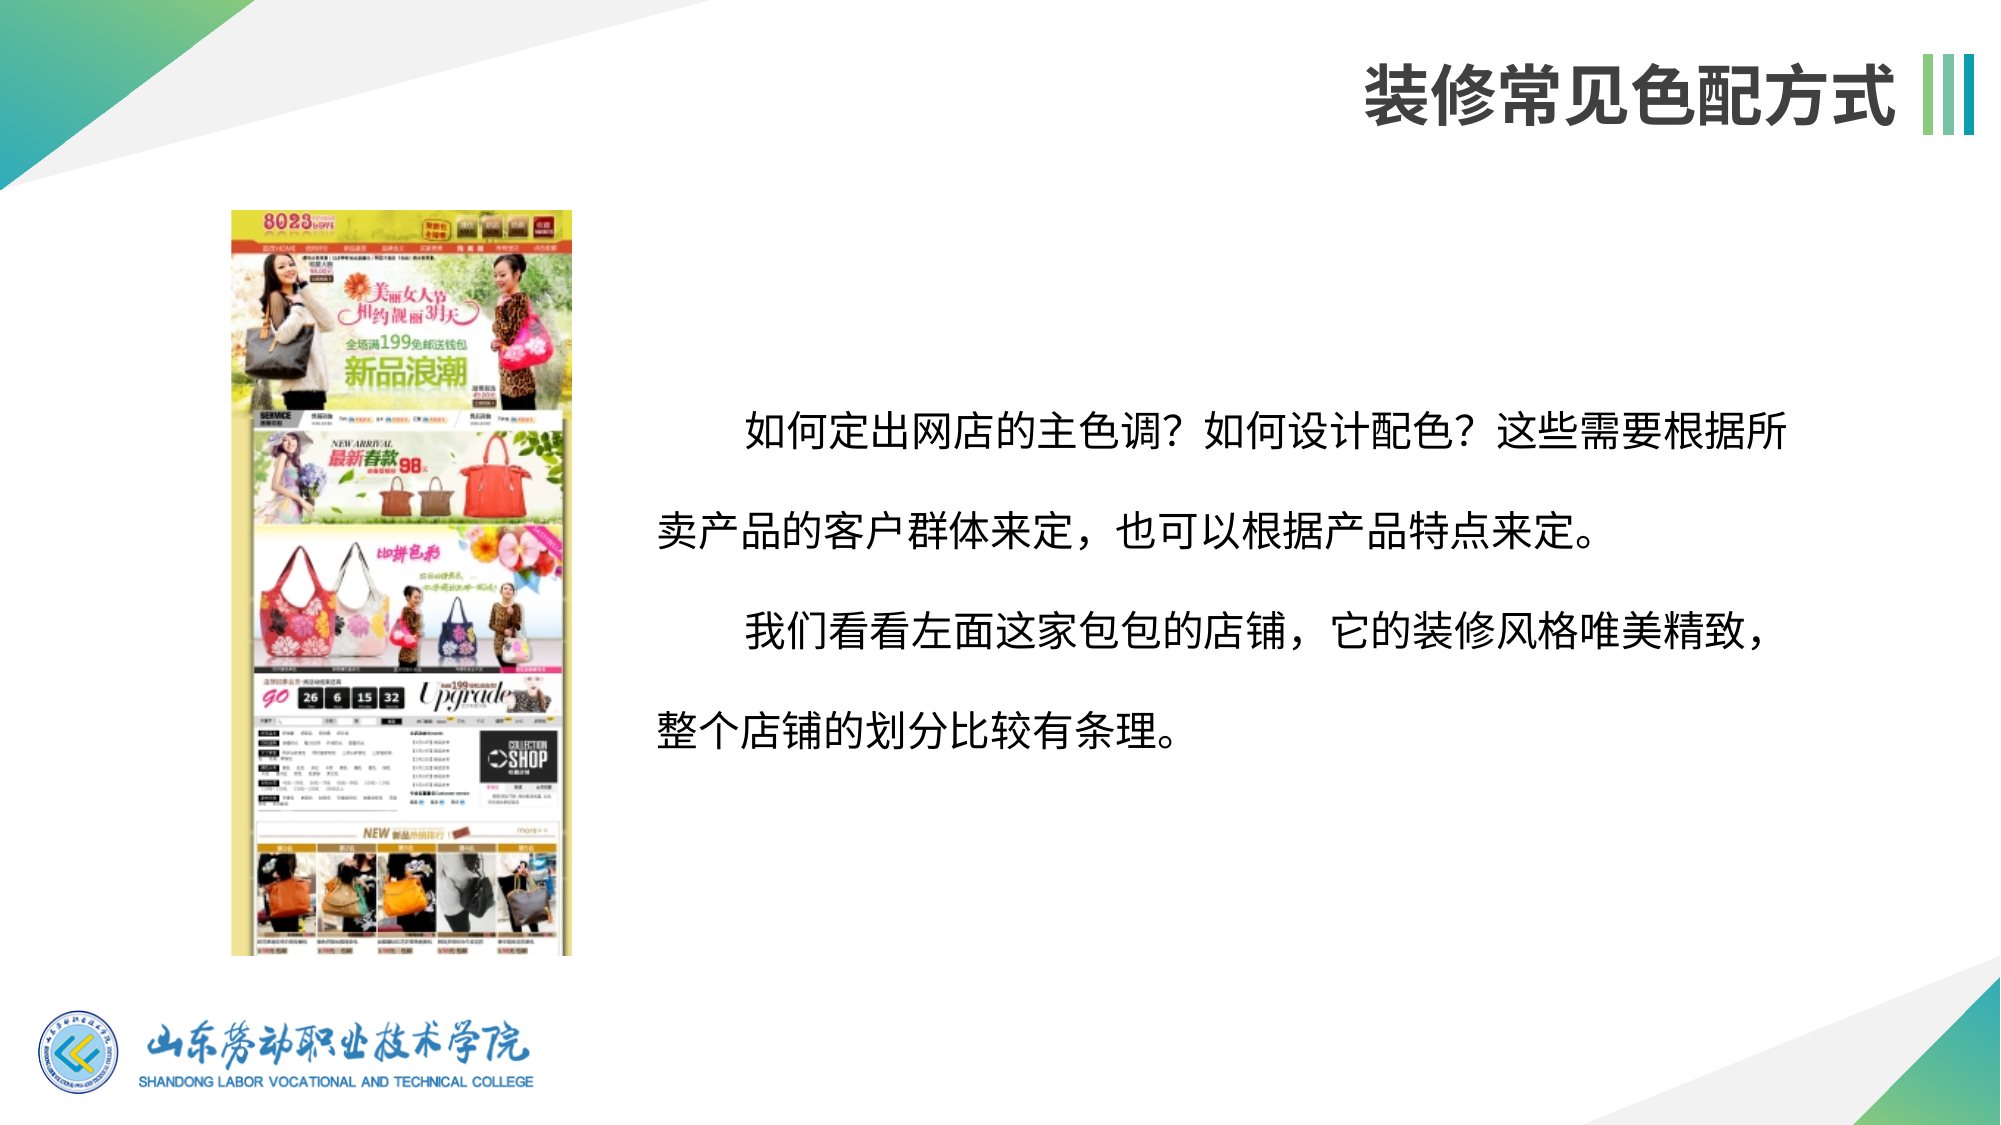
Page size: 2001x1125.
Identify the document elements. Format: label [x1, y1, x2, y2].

picture [231, 209, 572, 956]
text_box [0, 0, 2000, 1125]
picture [38, 1010, 550, 1094]
text_box [1928, 54, 1969, 136]
